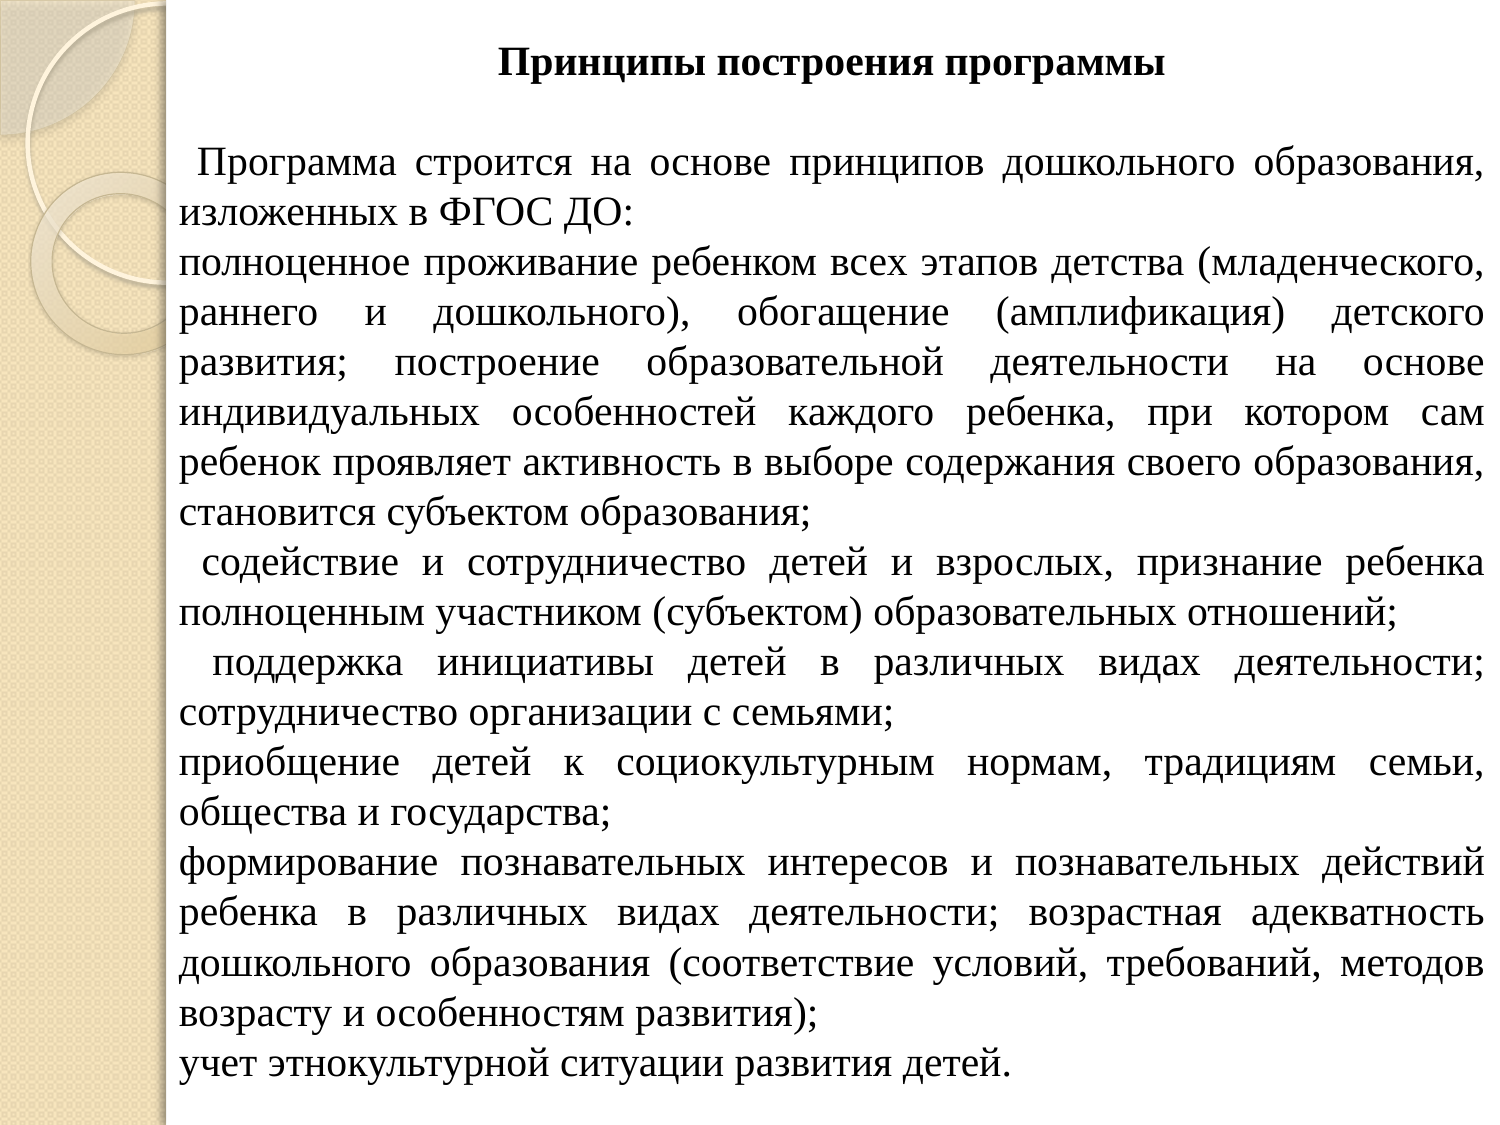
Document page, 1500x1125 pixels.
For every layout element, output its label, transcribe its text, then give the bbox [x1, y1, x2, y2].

text_box Принципы построения программы Программа строится на основе принципов дошкольного образования, изложенных в ФГОС ДО: полноценное проживание ребенком всех этапов детства (младенческого, раннего и дошкольного), обогащение (амплификация) детского развития; построение образовательной деятельности на основе индивидуальных особенностей каждого ребенка, при котором сам ребенок проявляет активность в выборе содержания своего образования, становится субъектом образования; содействие и сотрудничество детей и взрослых, признание ребенка полноценным участником (субъектом) образовательных отношений; поддержка инициативы детей в различных видах деятельности; сотрудничество организации с семьями; приобщение детей к социокультурным нормам, традициям семьи, общества и государства; формирование познавательных интересов и познавательных действий ребенка в различных видах деятельности; возрастная адекватность дошкольного образования (соответствие условий, требований, методов возрасту и особенностям развития); учет этнокультурной ситуации развития детей. [163, 0, 1500, 1092]
